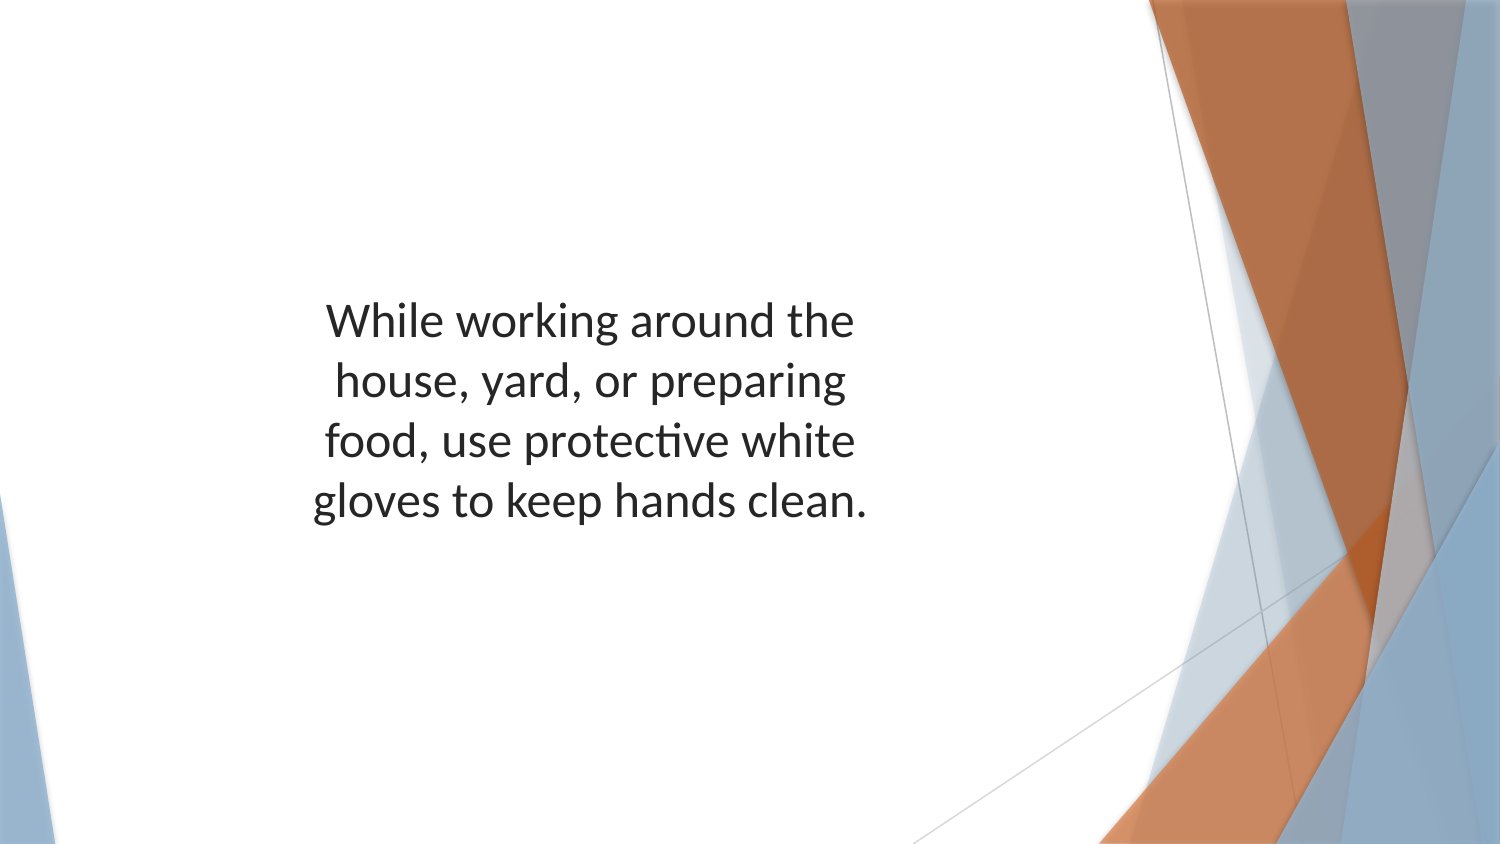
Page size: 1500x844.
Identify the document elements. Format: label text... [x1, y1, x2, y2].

list While working around the house, yard, or preparing food, use protective white gloves to keep hands clean. [277, 280, 904, 623]
